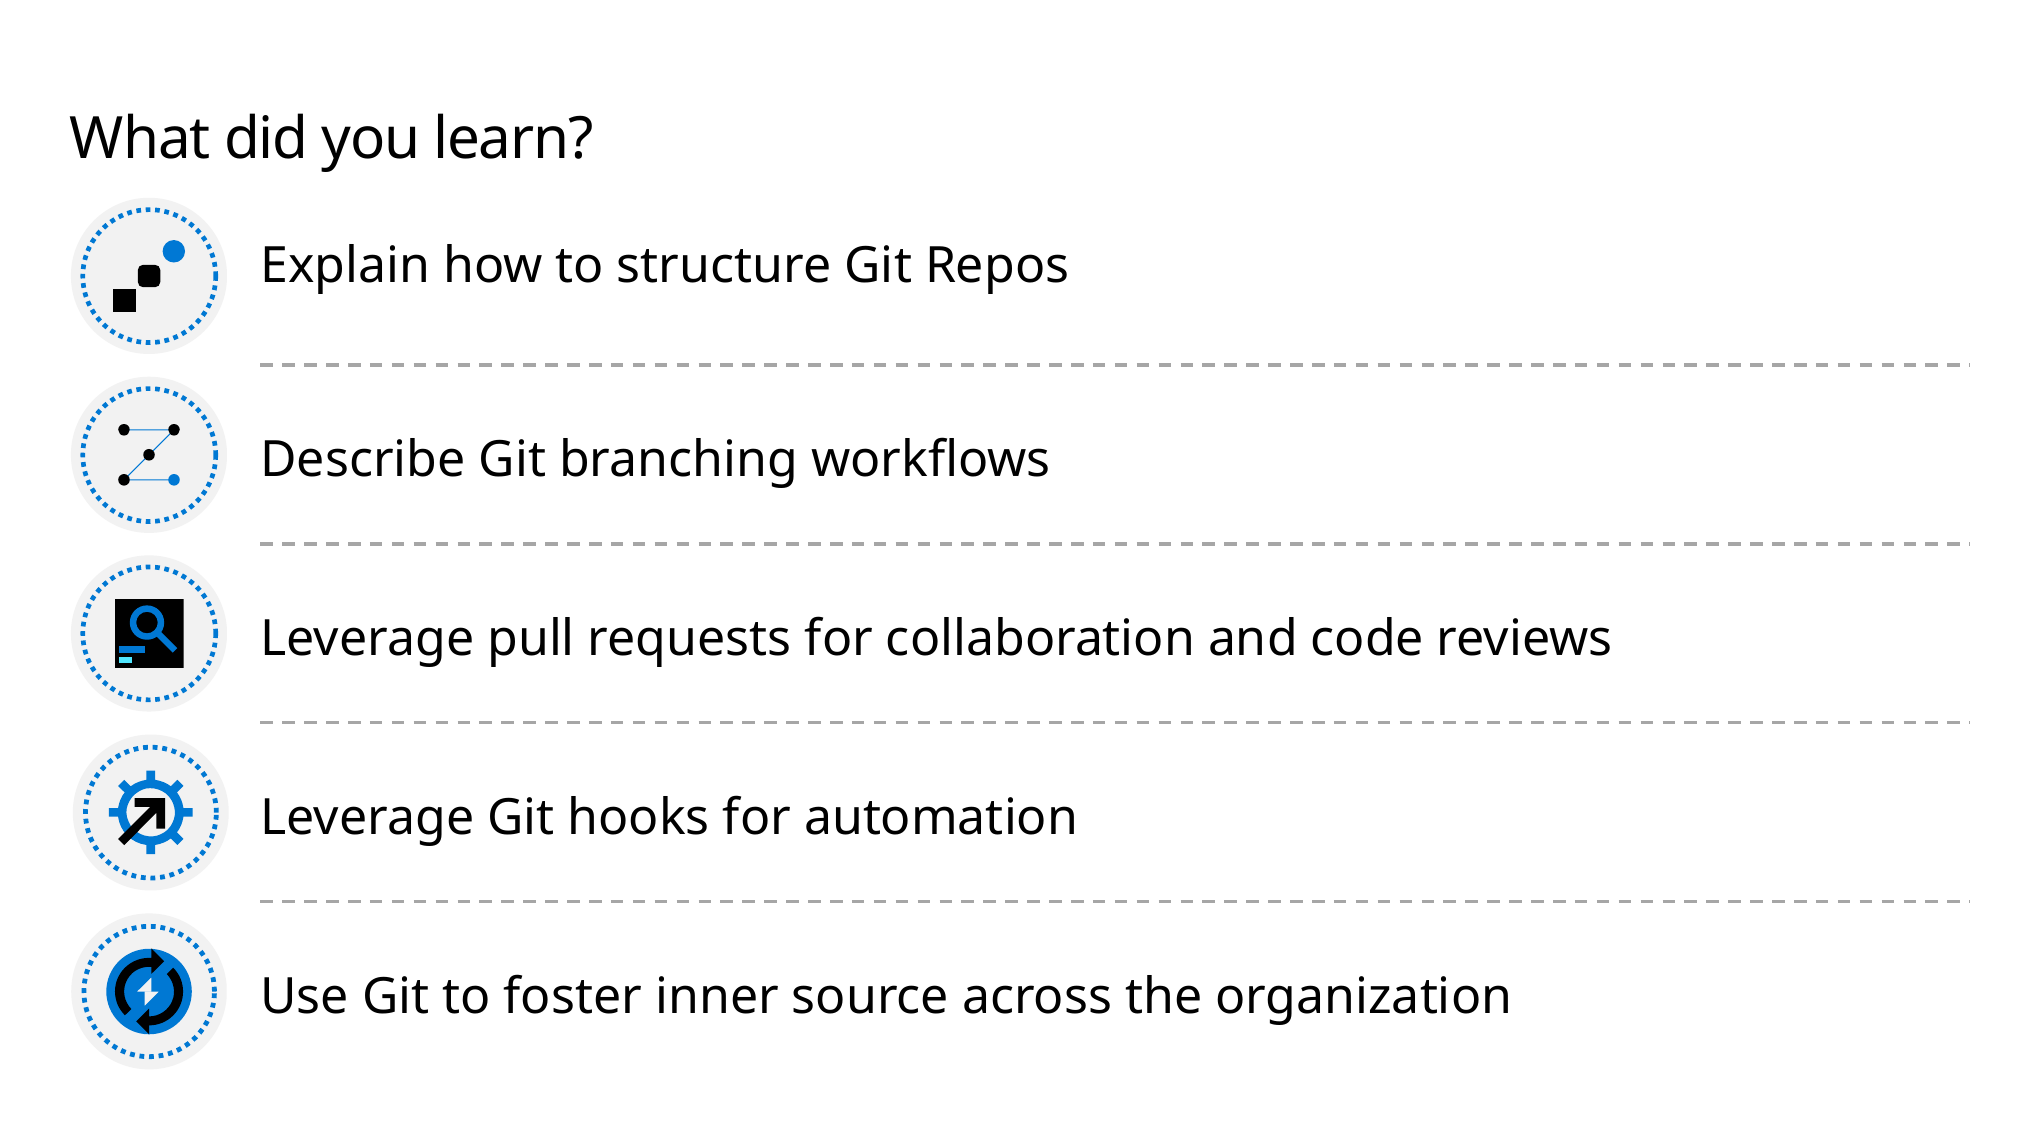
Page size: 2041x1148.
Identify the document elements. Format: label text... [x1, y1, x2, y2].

picture [70, 912, 227, 1070]
text_box Explain how to structure Git Repos [260, 225, 1971, 301]
picture [70, 197, 228, 355]
text_box Describe Git branching workflows [260, 416, 1971, 493]
text_box Use Git to foster inner source across the organization [260, 953, 1971, 1029]
picture [72, 734, 229, 891]
text_box Leverage pull requests for collaboration and code reviews [260, 595, 1971, 672]
picture [70, 376, 228, 533]
title What did you learn? [70, 103, 1969, 172]
text_box Leverage Git hooks for automation [260, 774, 1971, 850]
picture [70, 554, 228, 712]
